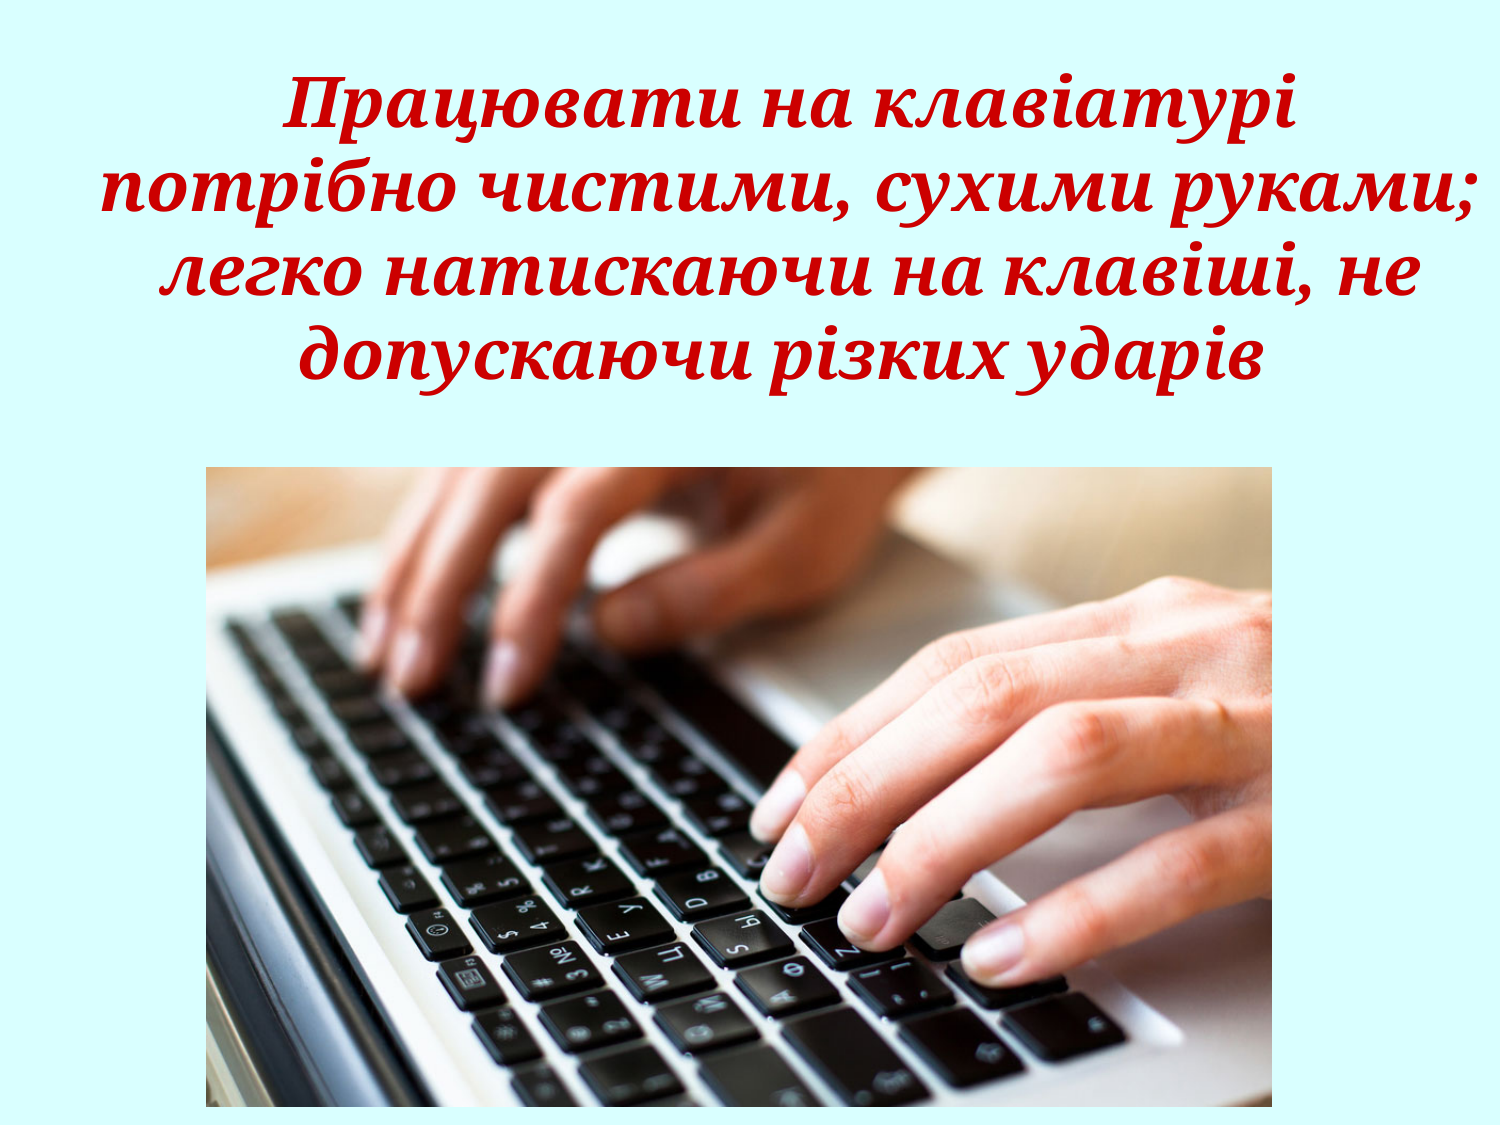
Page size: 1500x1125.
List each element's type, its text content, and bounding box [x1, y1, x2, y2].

title Працювати на клавіатурі потрібно чистими, сухими руками; легко натискаючи на клавіші, не допускаючи різких ударів [82, 42, 1500, 409]
picture [206, 467, 1272, 1108]
